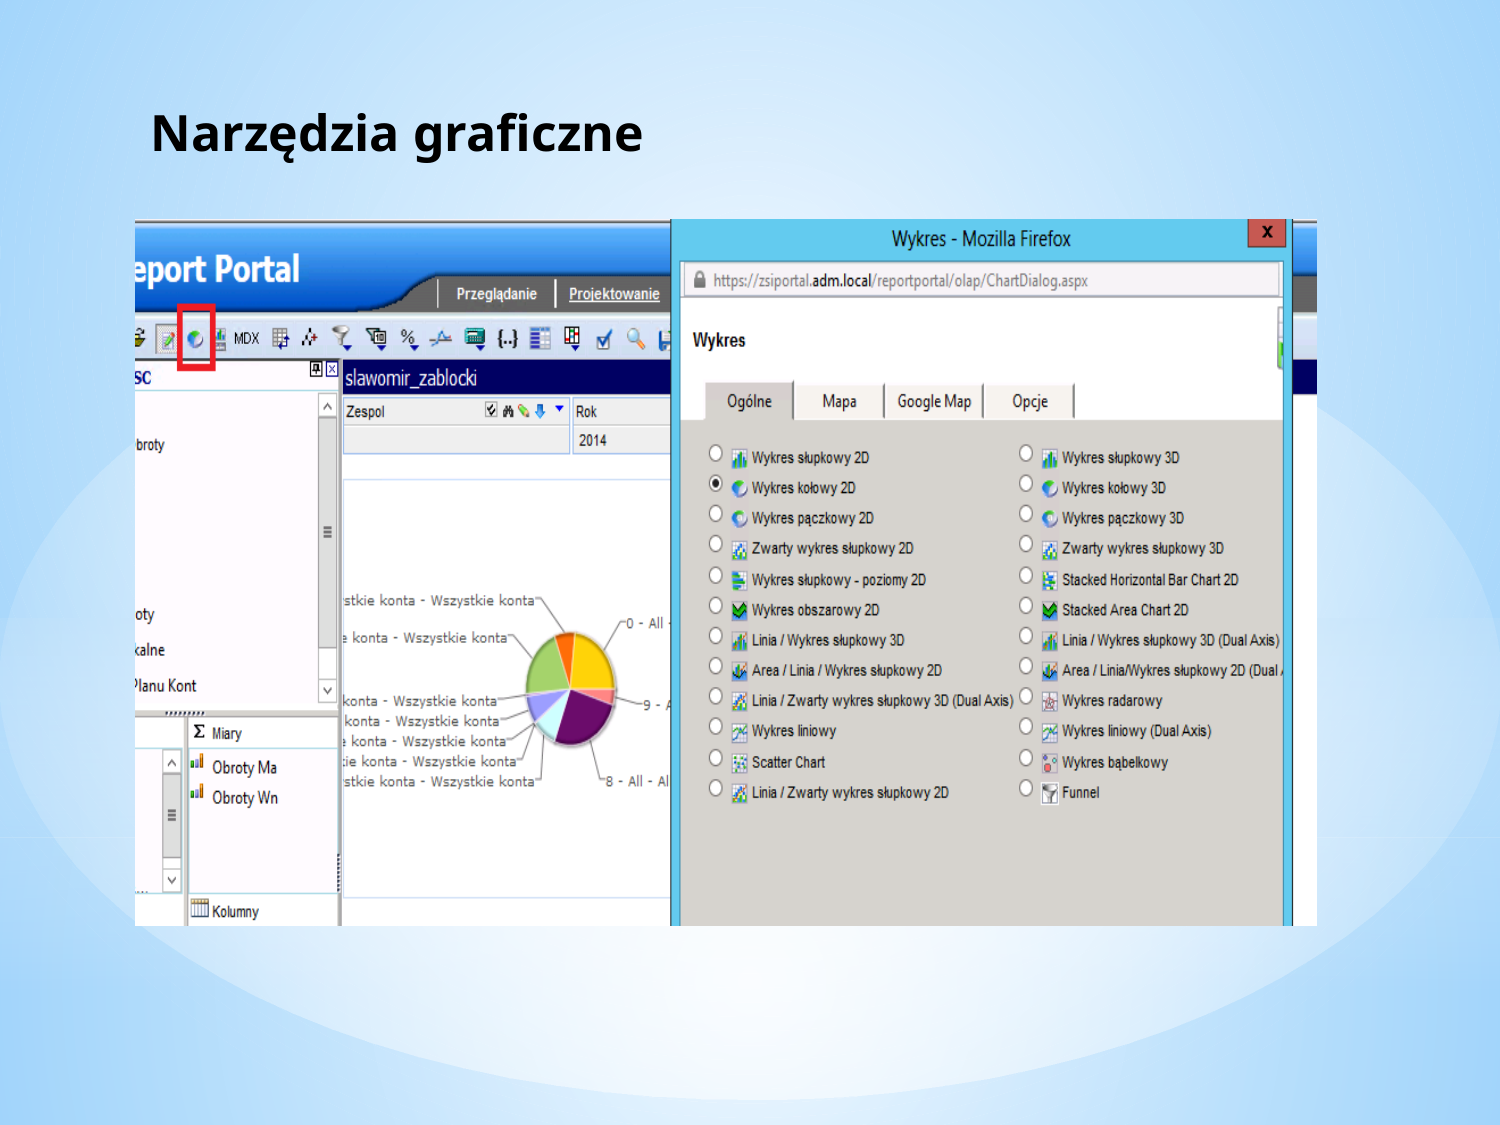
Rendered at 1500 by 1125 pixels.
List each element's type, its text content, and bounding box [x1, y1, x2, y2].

text_box Narzędzia graficzne [135, 94, 1401, 170]
picture [135, 219, 1318, 926]
